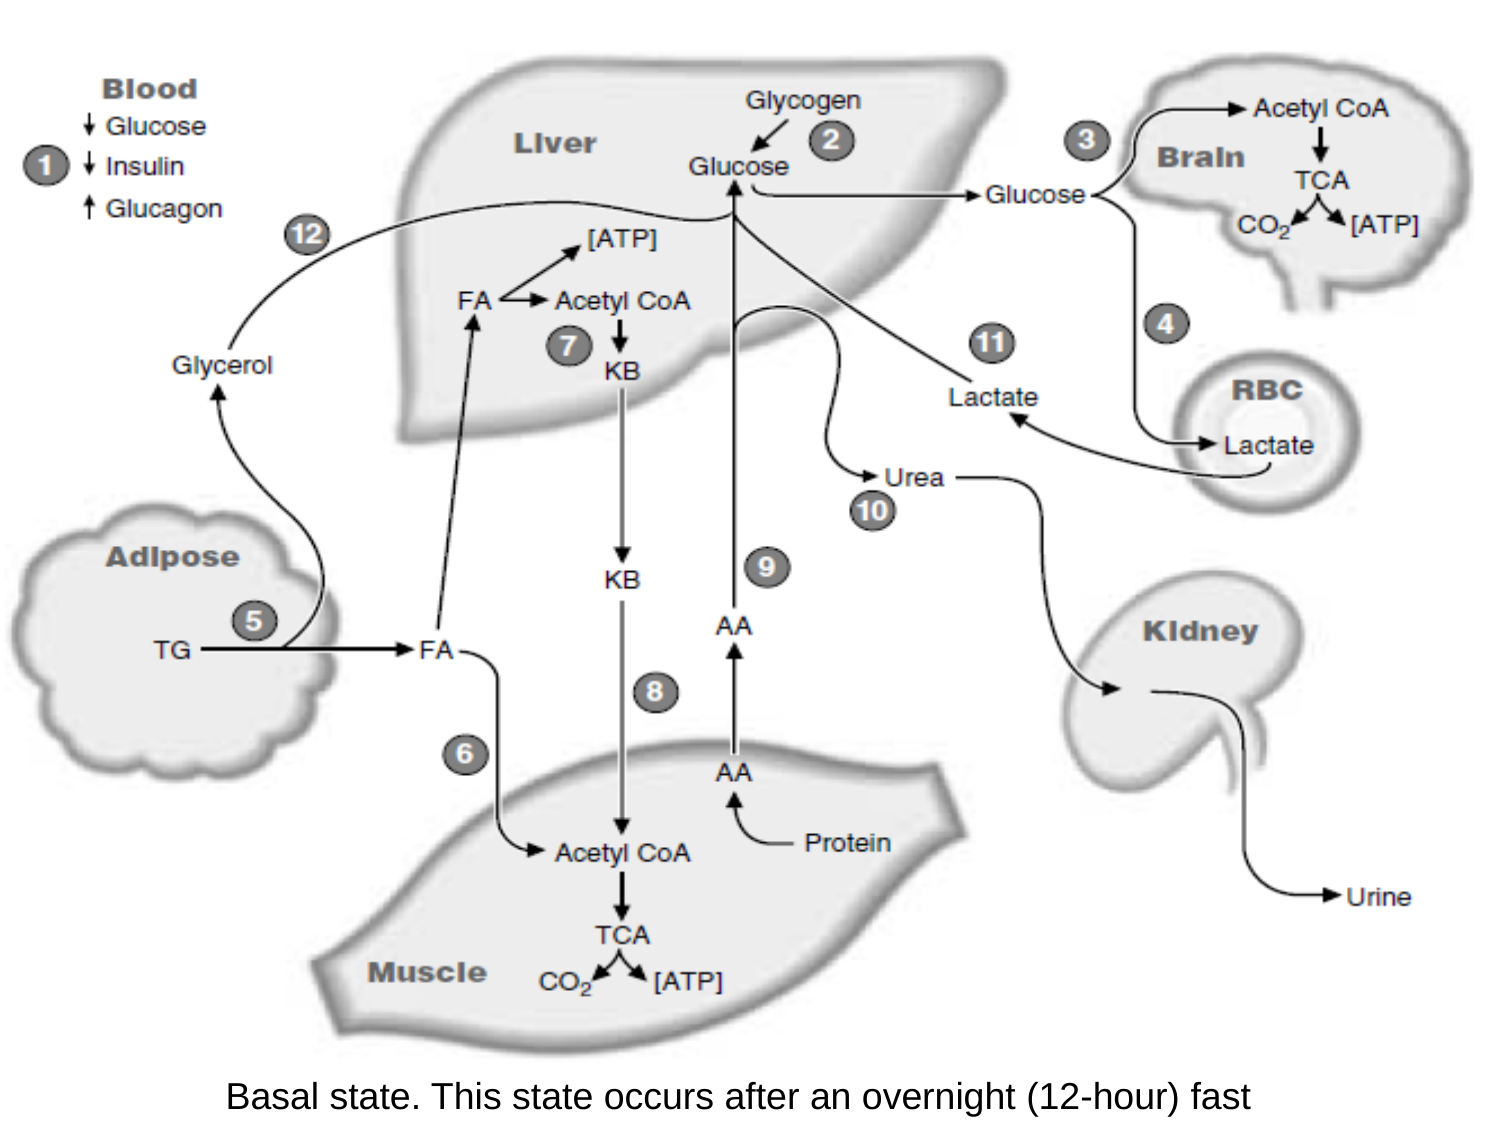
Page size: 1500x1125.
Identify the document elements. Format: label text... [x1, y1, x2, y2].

text_box Basal state. This state occurs after an overnight (12-hour) fast [210, 1074, 1360, 1125]
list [0, 23, 1500, 1067]
